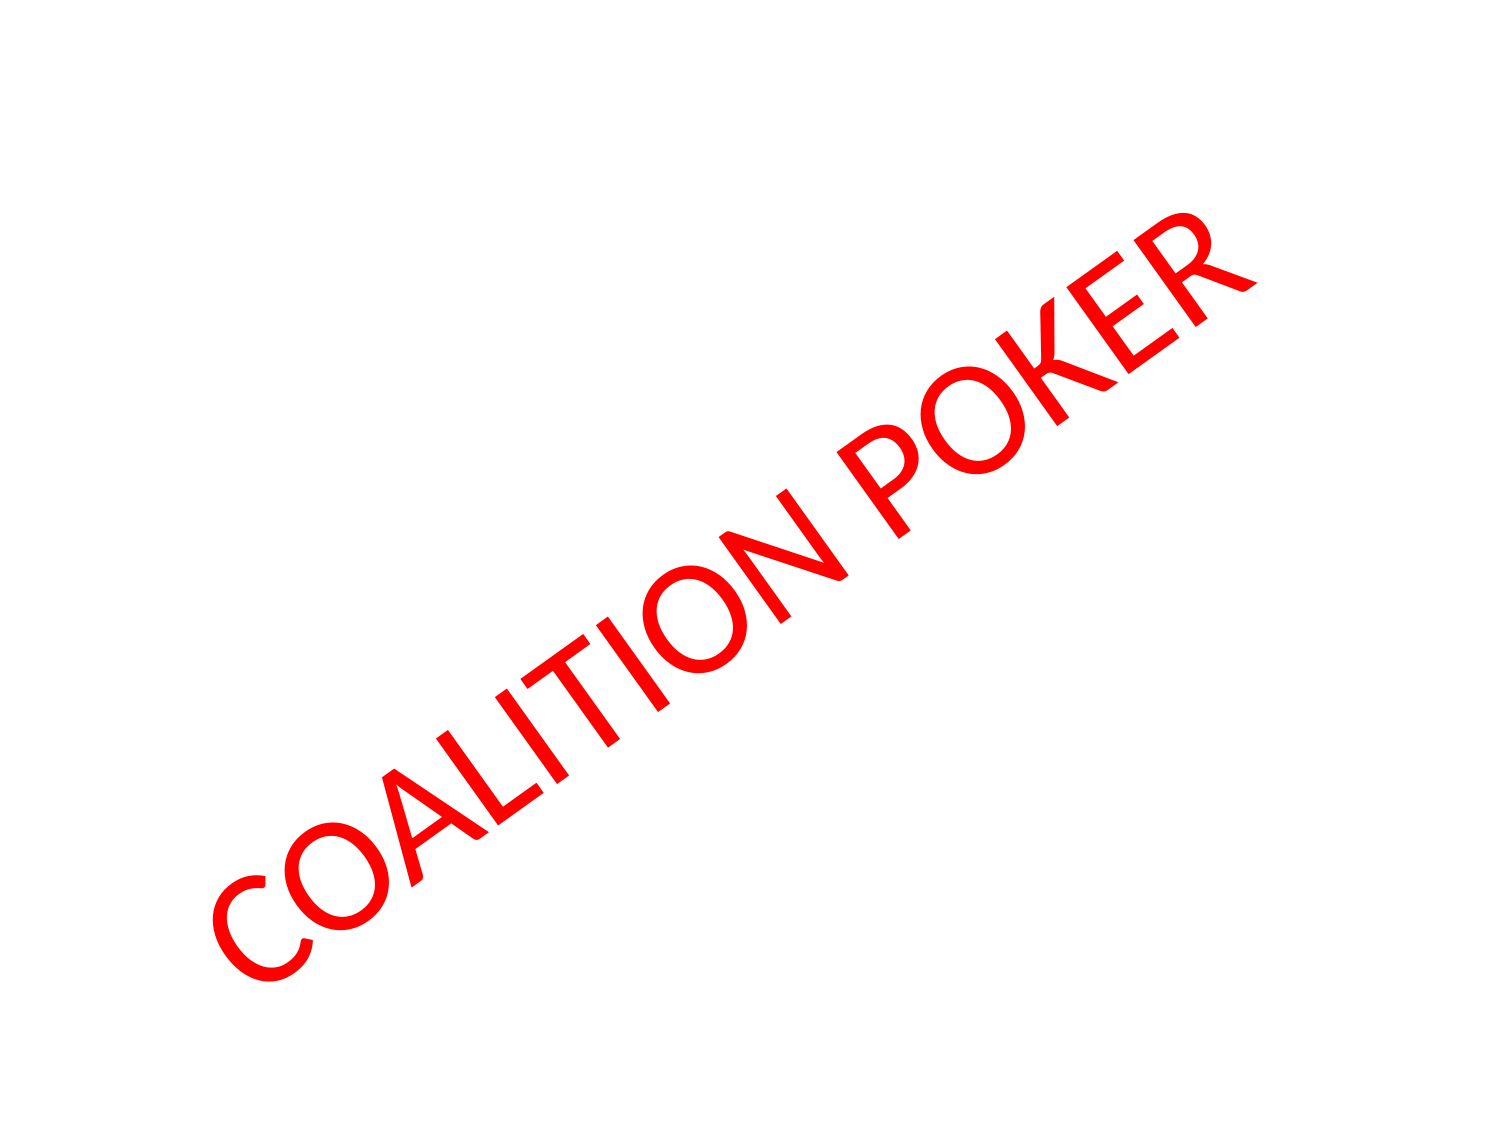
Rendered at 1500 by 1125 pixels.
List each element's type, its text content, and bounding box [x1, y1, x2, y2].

list COALITION POKER [0, 0, 1500, 1125]
